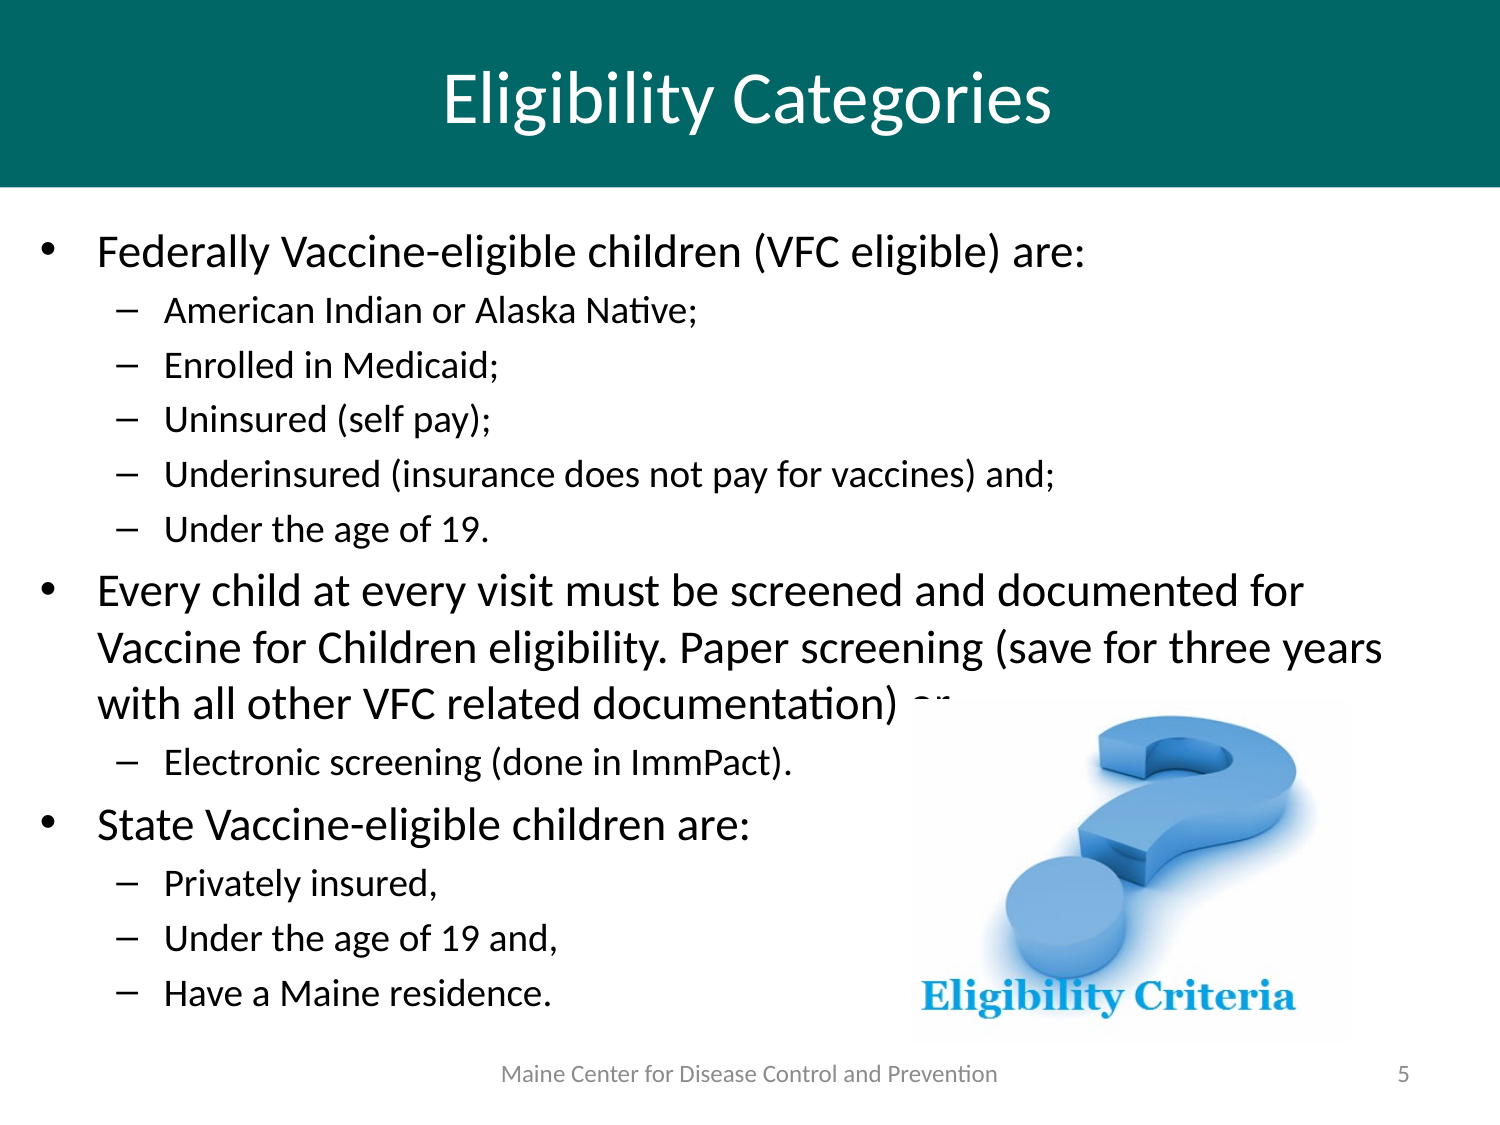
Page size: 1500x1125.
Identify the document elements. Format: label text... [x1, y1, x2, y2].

list Federally Vaccine-eligible children (VFC eligible) are: American Indian or Alaska Native; Enrolled in Medicaid; Uninsured (self pay); Underinsured (insurance does not pay for vaccines) and; Under the age of 19. Every child at every visit must be screened and documented for Vaccine for Children eligibility. Paper screening (save for three years with all other VFC related documentation) or Electronic screening (done in ImmPact). State Vaccine-eligible children are: Privately insured, Under the age of 19 and, Have a Maine residence. [24, 212, 1475, 1025]
title Eligibility Categories [0, 0, 1500, 188]
slide_number 5 [1074, 1042, 1425, 1103]
footer Maine Center for Disease Control and Prevention [450, 1042, 1050, 1103]
picture [910, 699, 1351, 1044]
